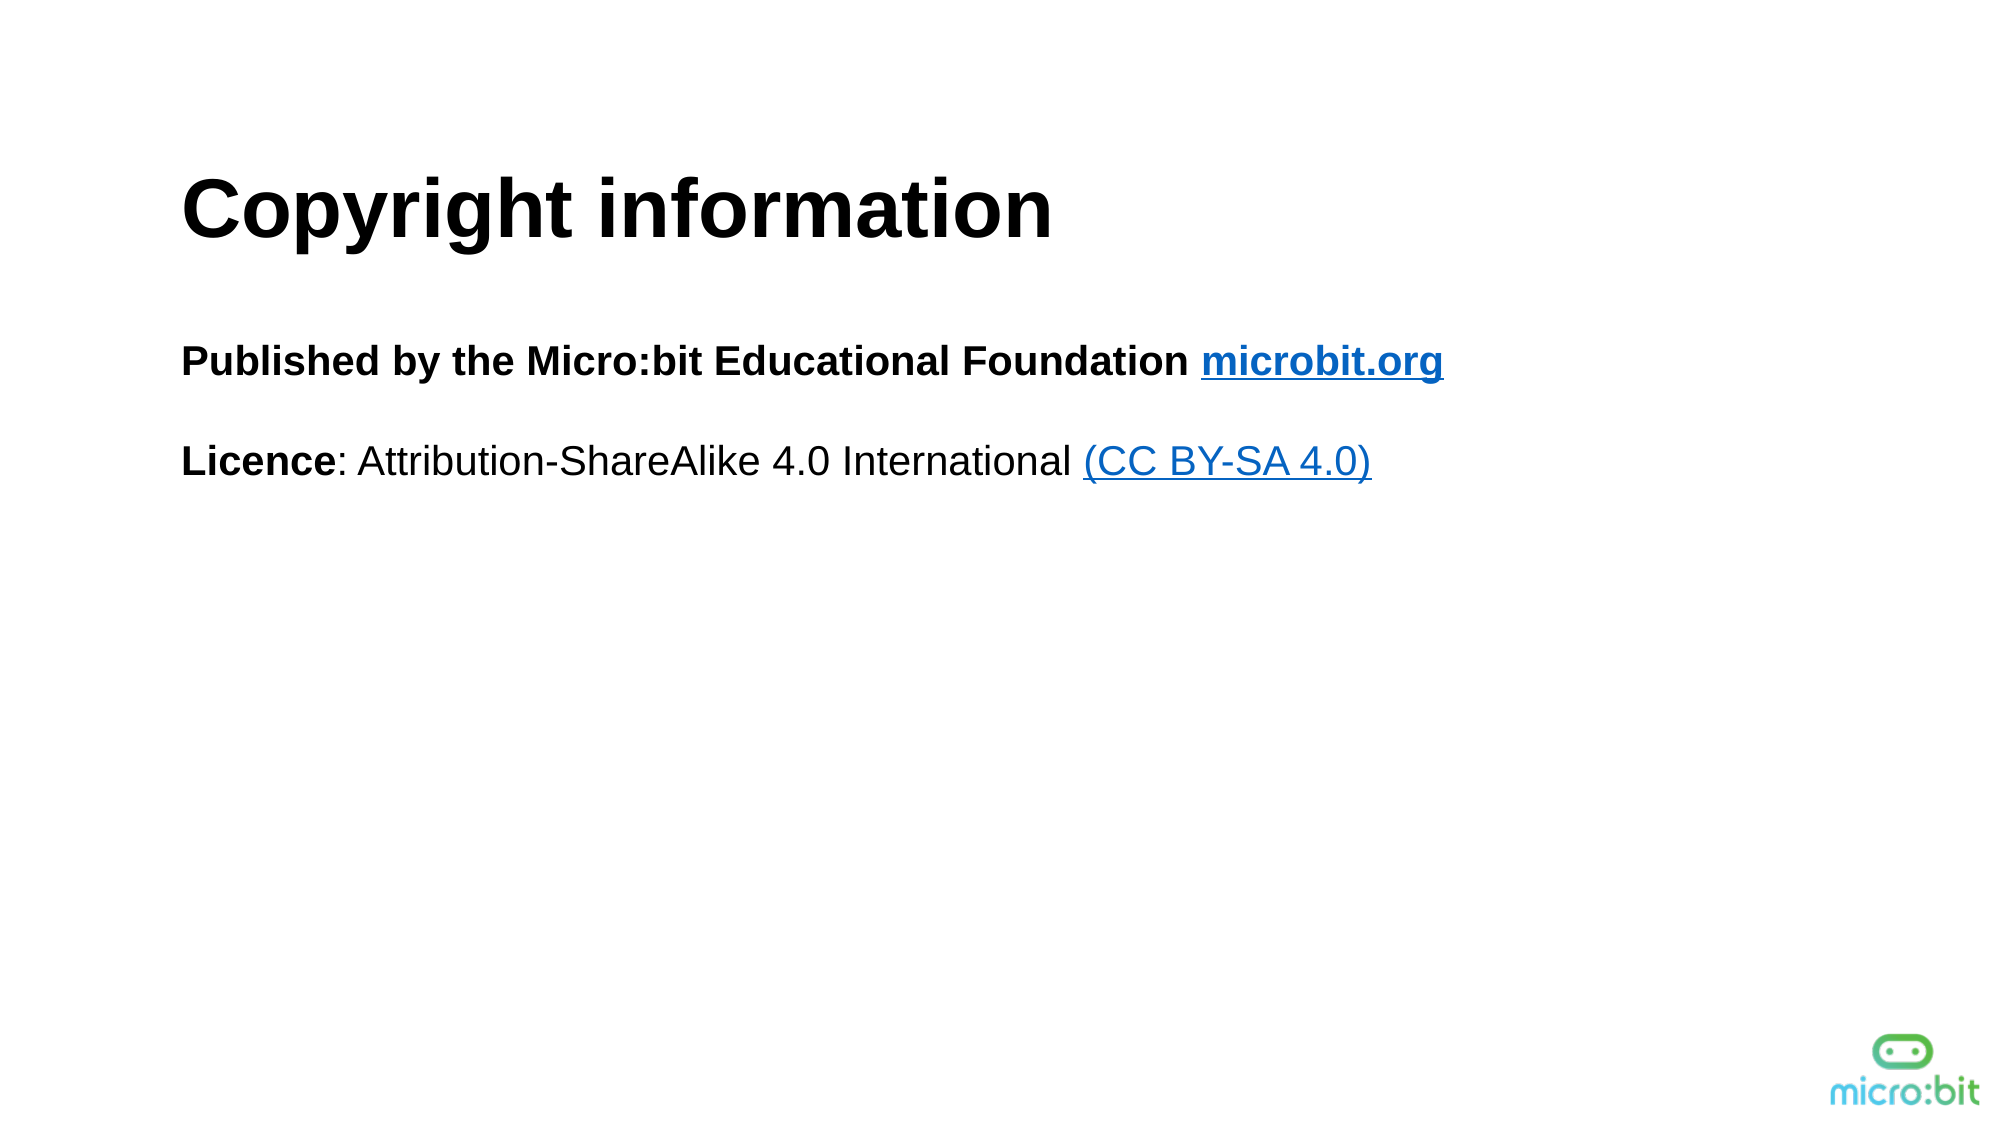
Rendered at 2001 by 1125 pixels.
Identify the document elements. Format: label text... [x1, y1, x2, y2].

picture [1830, 1029, 1980, 1106]
text_box Copyright information Published by the Micro:bit Educational Foundation microbit.org Licence: Attribution-ShareAlike 4.0 International (CC BY-SA 4.0) [166, 60, 1918, 884]
